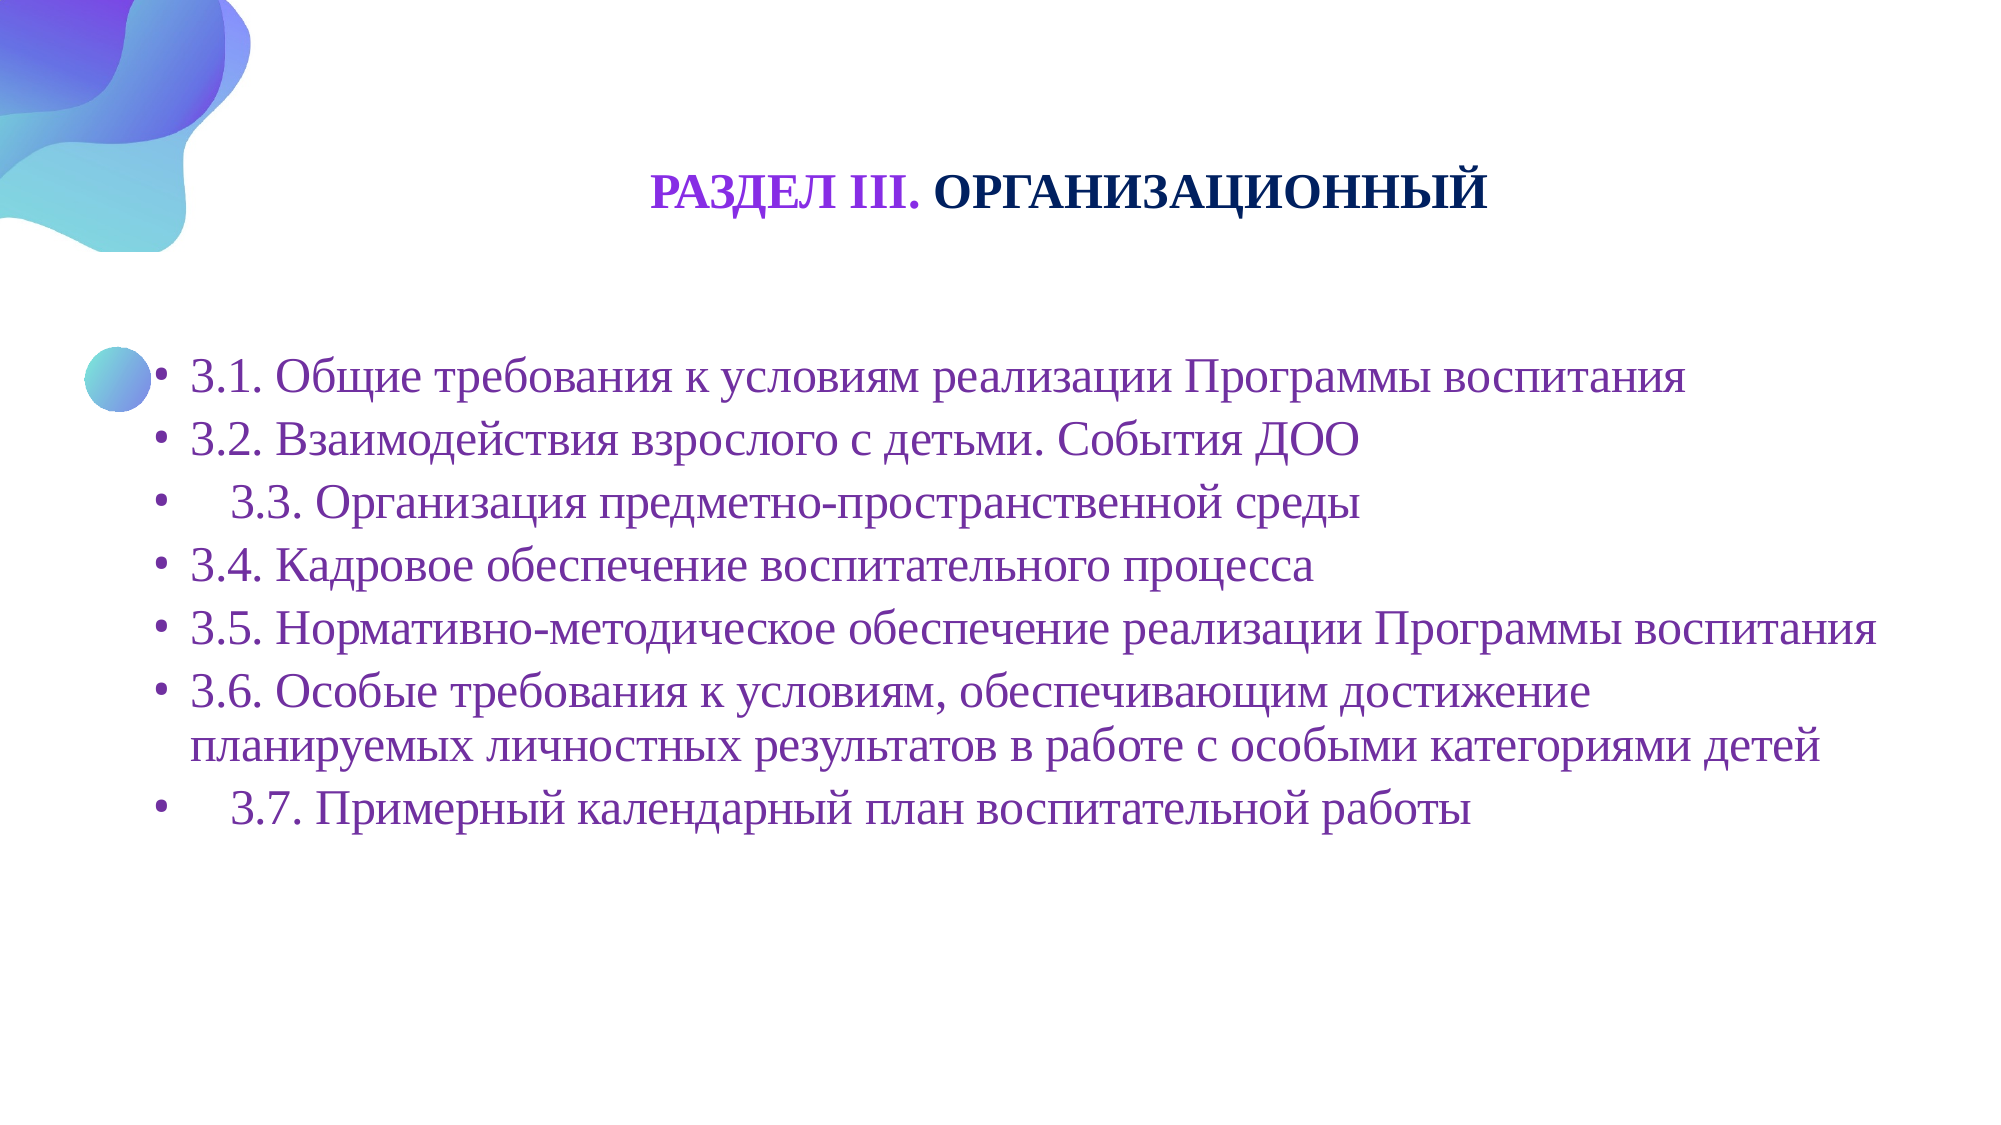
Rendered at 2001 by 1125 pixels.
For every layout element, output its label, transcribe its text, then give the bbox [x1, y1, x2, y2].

picture [0, 0, 258, 254]
title РАЗДЕЛ III. ОРГАНИЗАЦИОННЫЙ [258, 32, 1915, 222]
text_box 3.1. Общие требования к условиям реализации Программы воспитания 3.2. Взаимодействия взрослого с детьми. События ДОО 3.3. Организация предметно-пространственной среды 3.4. Кадровое обеспечение воспитательного процесса 3.5. Нормативно-методическое обеспечение реализации Программы воспитания 3.6. Особые требования к условиям, обеспечивающим достижение планируемых личностных результатов в работе с особыми категориями детей 3.7. Примерный календарный план воспитательной работы [150, 339, 1883, 898]
text_box [84, 346, 151, 412]
